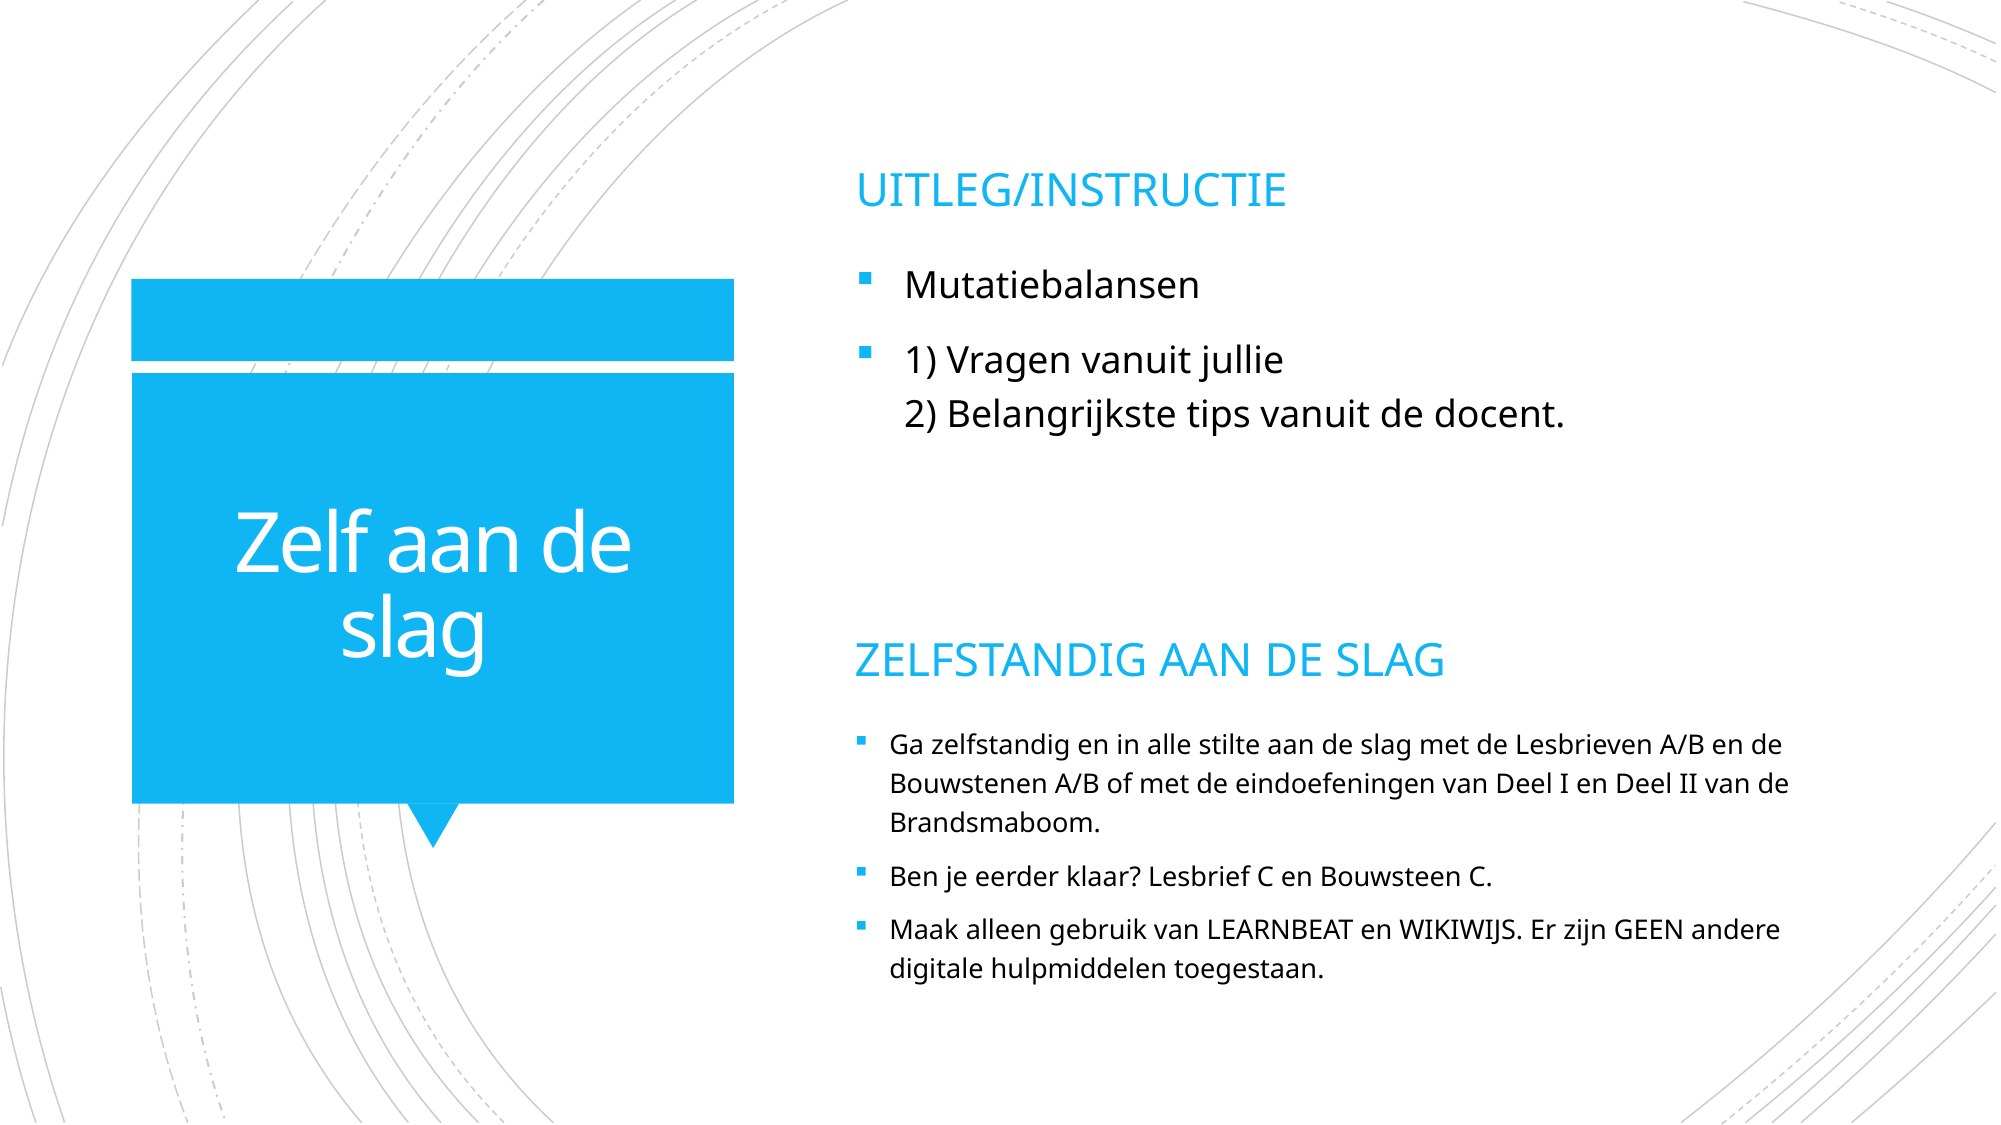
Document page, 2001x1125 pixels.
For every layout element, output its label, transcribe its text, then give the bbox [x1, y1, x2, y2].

title Zelf aan de slag [145, 387, 721, 792]
list Mutatiebalansen 1) Vragen vanuit jullie 2) Belangrijkste tips vanuit de docent. [840, 244, 1869, 523]
list Uitleg/instructie [840, 131, 1869, 244]
list Ga zelfstandig en in alle stilte aan de slag met de Lesbrieven A/B en de Bouwstenen A/B of met de eindoefeningen van Deel I en Deel II van de Brandsmaboom. Ben je eerder klaar? Lesbrief C en Bouwsteen C. Maak alleen gebruik van LEARNBEAT en WIKIWIJS. Er zijn GEEN andere digitale hulpmiddelen toegestaan. [839, 713, 1868, 994]
list Zelfstandig aan De slag [839, 601, 1868, 713]
